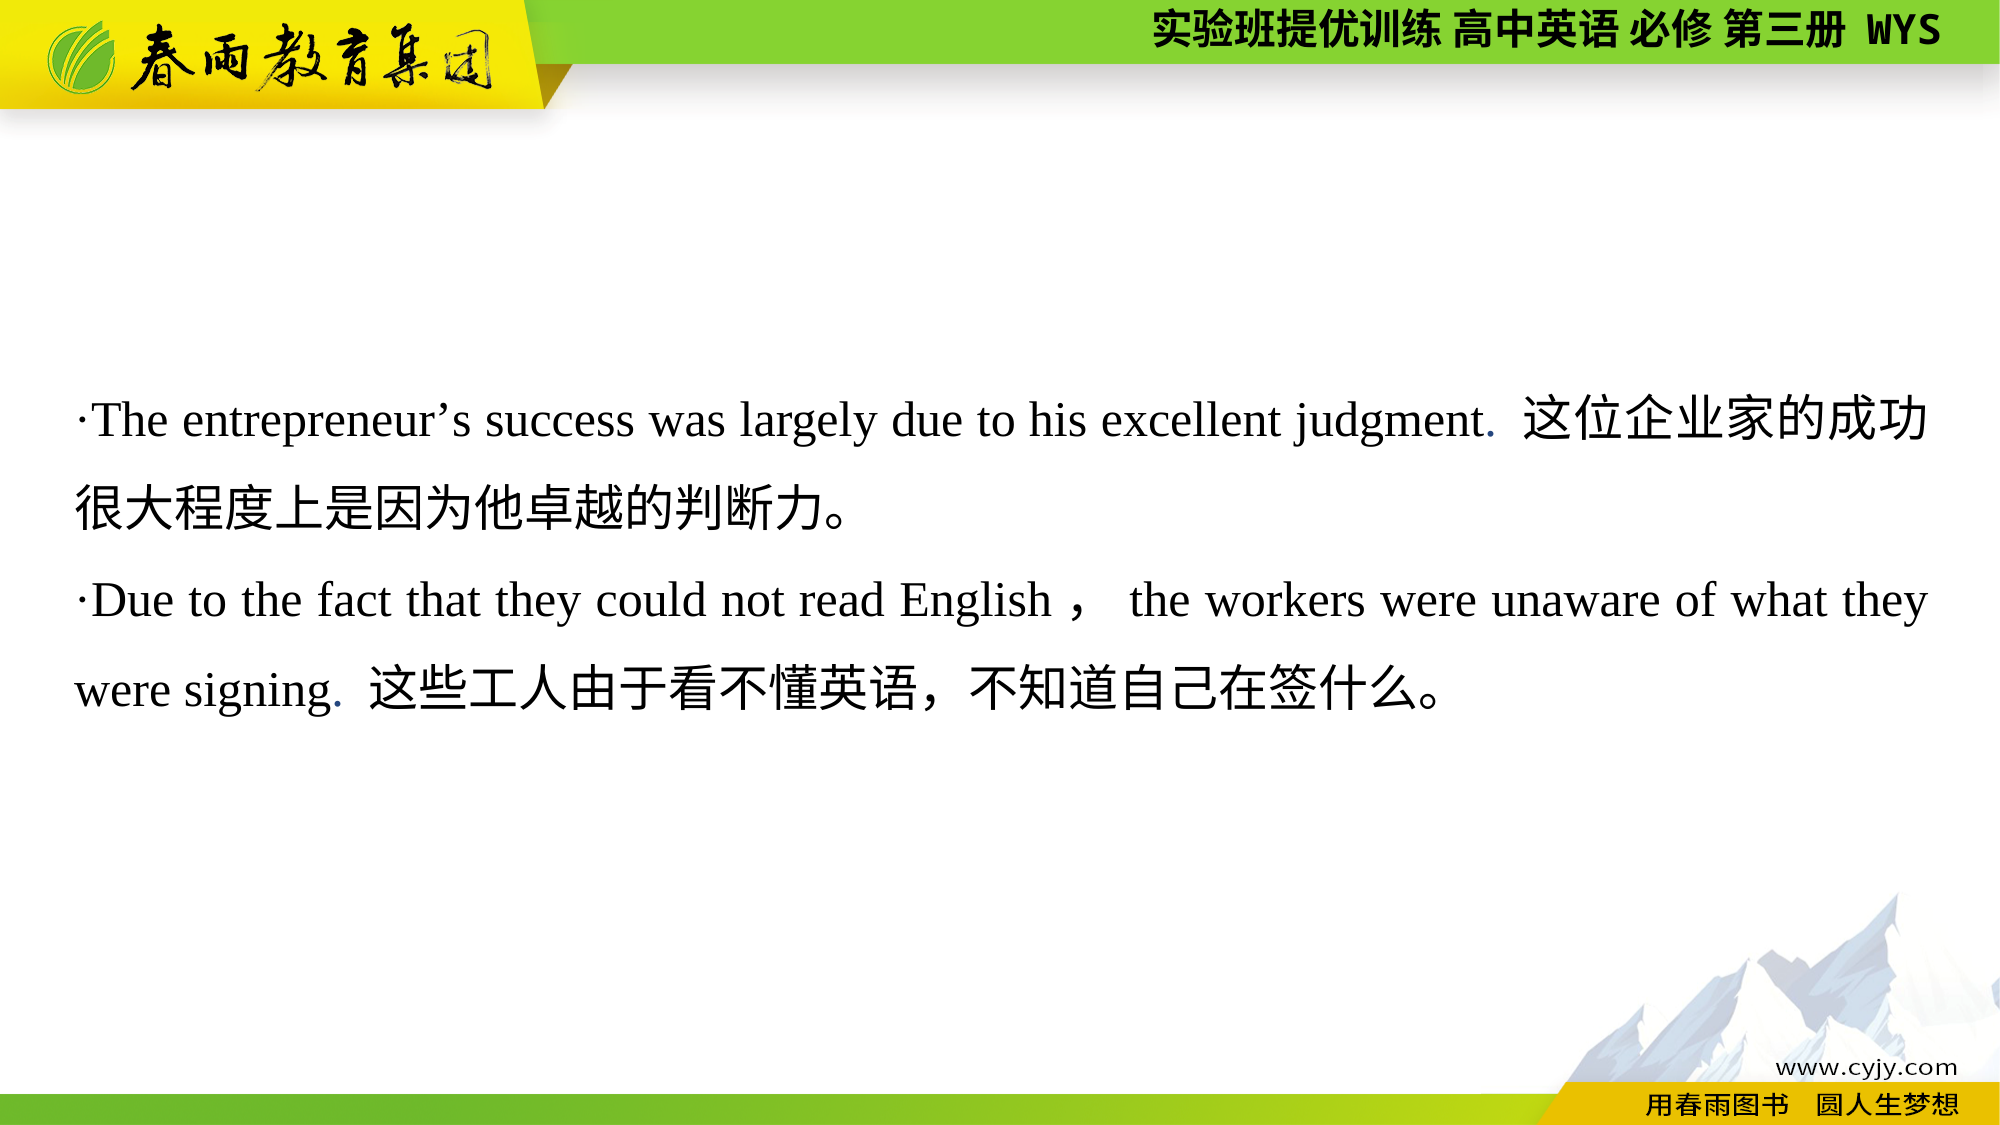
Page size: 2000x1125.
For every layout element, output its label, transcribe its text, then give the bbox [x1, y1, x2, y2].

list ·The entrepreneur’s success was largely due to his excellent judgment. 这位企业家的成功很大程度上是因为他卓越的判断力。 ·Due to the fact that they could not read English，the workers were unaware of what they were signing. 这些工人由于看不懂英语，不知道自己在签什么。 [59, 348, 1944, 716]
picture [0, 0, 2000, 1125]
